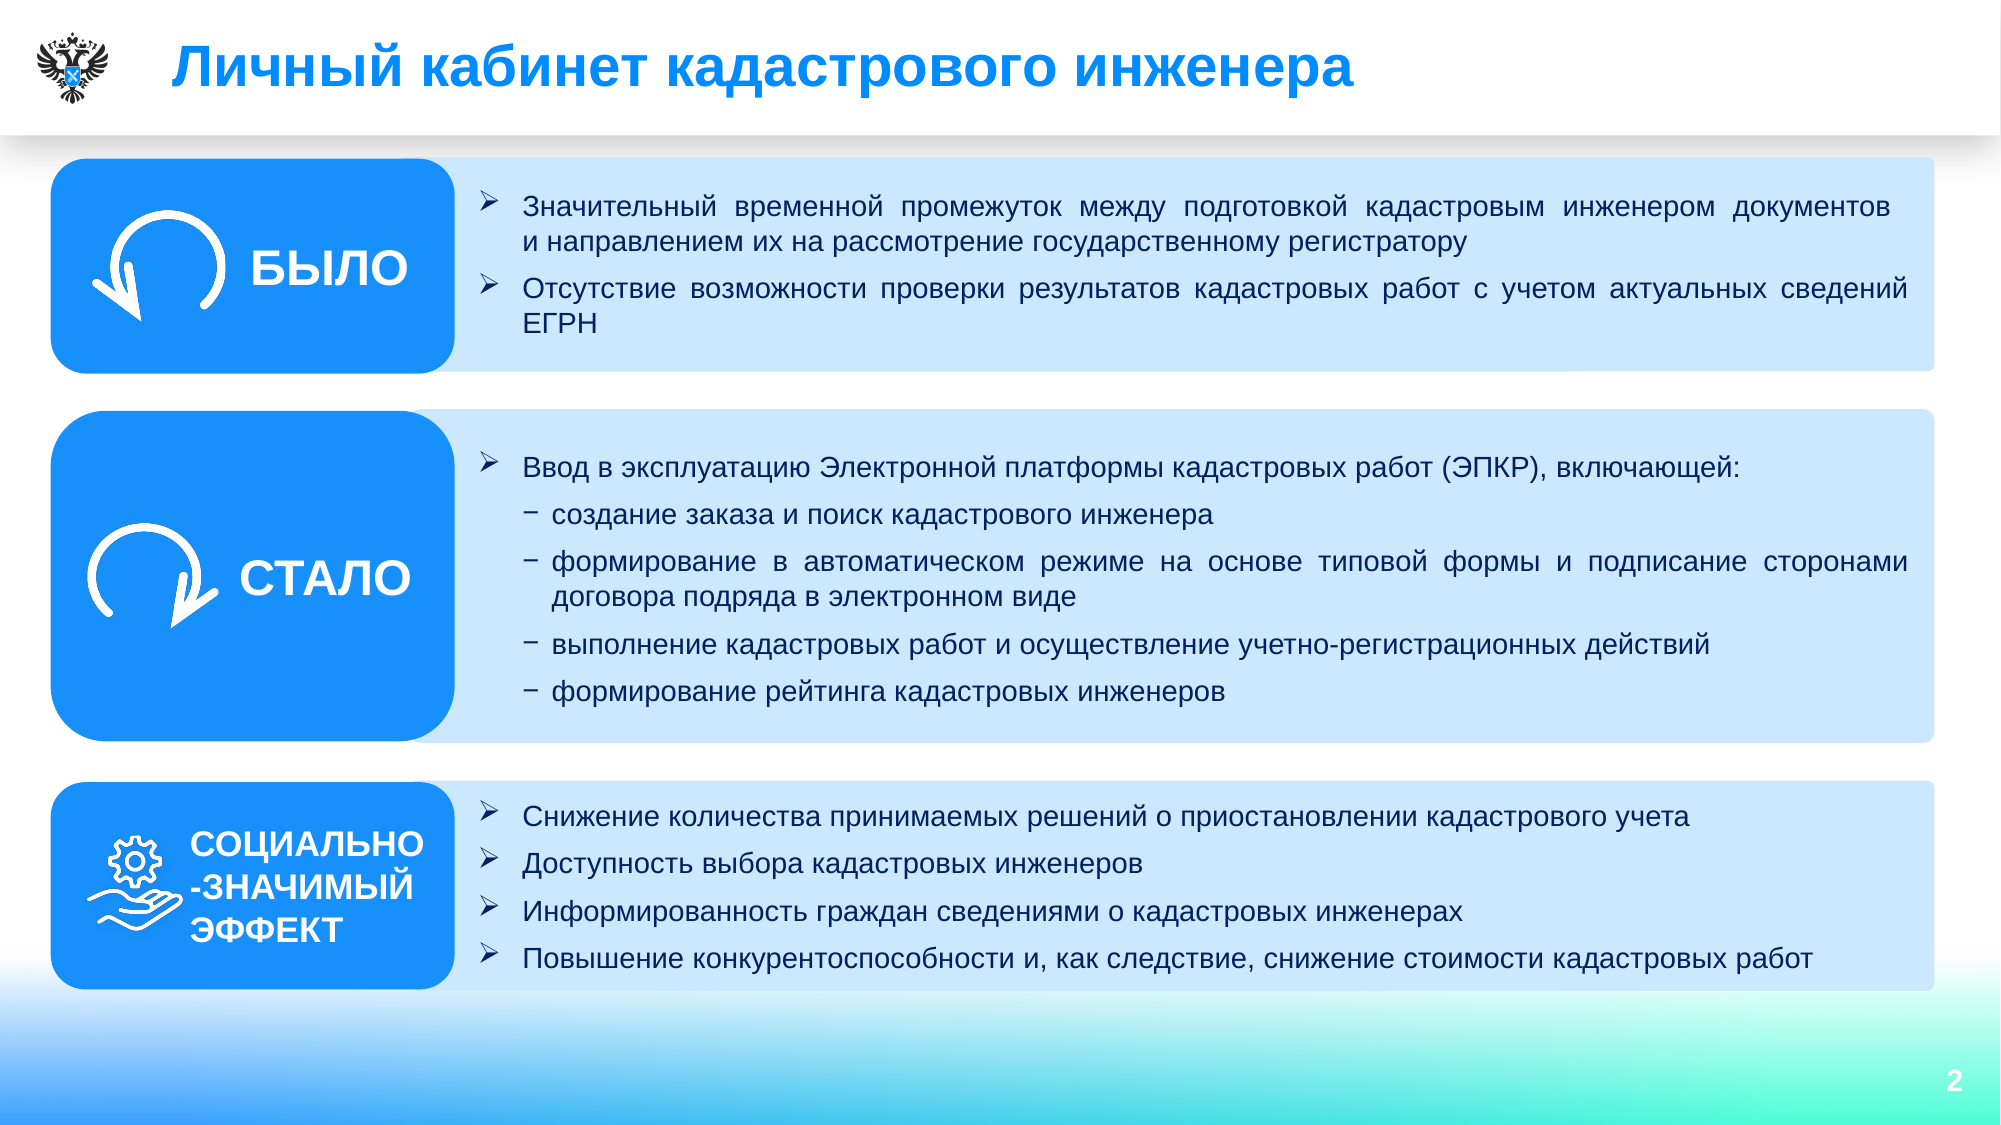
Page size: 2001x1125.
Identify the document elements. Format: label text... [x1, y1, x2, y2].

text_box БЫЛО [231, 224, 438, 308]
picture [0, 950, 2000, 1125]
text_box [49, 157, 456, 375]
text_box [414, 409, 1934, 743]
slide_number 2 [1528, 1048, 1979, 1109]
text_box Ввод в эксплуатацию Электронной платформы кадастровых работ (ЭПКР), включающей: создание заказа и поиск кадастрового инженера формирование в автоматическом режиме на основе типовой формы и подписание сторонами договора подряда в электронном виде выполнение кадастровых работ и осуществление учетно-регистрационных действий формирование рейтинга кадастровых инженеров [463, 440, 1925, 715]
picture [37, 32, 108, 104]
text_box [426, 781, 1934, 991]
text_box [424, 157, 1934, 372]
picture [87, 835, 183, 931]
text_box СОЦИАЛЬНО-ЗНАЧИМЫЙ ЭФФЕКТ [167, 805, 455, 965]
text_box Значительный временной промежуток между подготовкой кадастровым инженером документов и направлением их на рассмотрение государственному регистратору Отсутствие возможности проверки результатов кадастровых работ с учетом актуальных сведений ЕГРН [463, 179, 1925, 348]
picture [92, 210, 226, 322]
picture [87, 523, 219, 629]
text_box [49, 781, 456, 991]
text_box СТАЛО [220, 534, 455, 618]
text_box [49, 409, 456, 743]
title Личный кабинет кадастрового инженера [157, 0, 1886, 138]
text_box Снижение количества принимаемых решений о приостановлении кадастрового учета Доступность выбора кадастровых инженеров Информированность граждан сведениями о кадастровых инженерах Повышение конкурентоспособности и, как следствие, снижение стоимости кадастровых работ [463, 747, 1925, 982]
